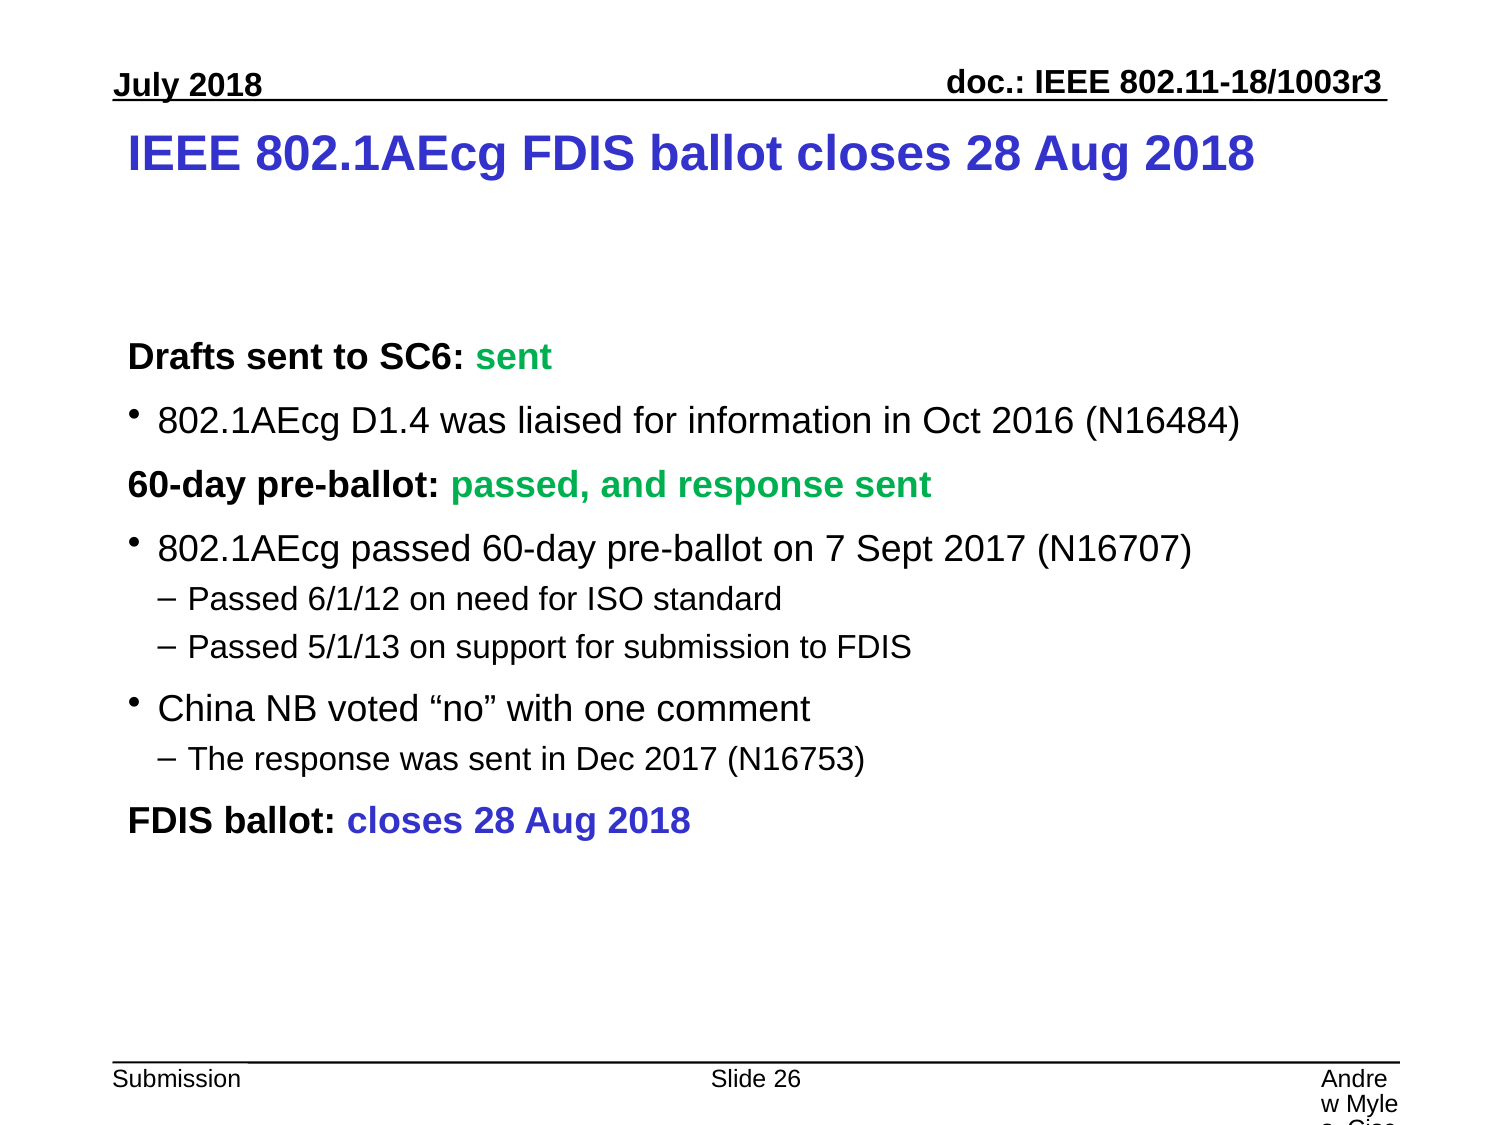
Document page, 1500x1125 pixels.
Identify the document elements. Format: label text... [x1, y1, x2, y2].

title IEEE 802.1AEcg FDIS ballot closes 28 Aug 2018 [112, 112, 1388, 288]
slide_number Slide 26 [709, 1061, 803, 1093]
list Drafts sent to SC6: sent 802.1AEcg D1.4 was liaised for information in Oct 2016 (N16484) 60-day pre-ballot: passed, and response sent 802.1AEcg passed 60-day pre-ballot on 7 Sept 2017 (N16707) Passed 6/1/12 on need for ISO standard Passed 5/1/13 on support for submission to FDIS China NB voted “no” with one comment The response was sent in Dec 2017 (N16753) FDIS ballot: closes 28 Aug 2018 [112, 324, 1388, 1000]
footer Andrew Myles, Cisco [1320, 1061, 1402, 1093]
